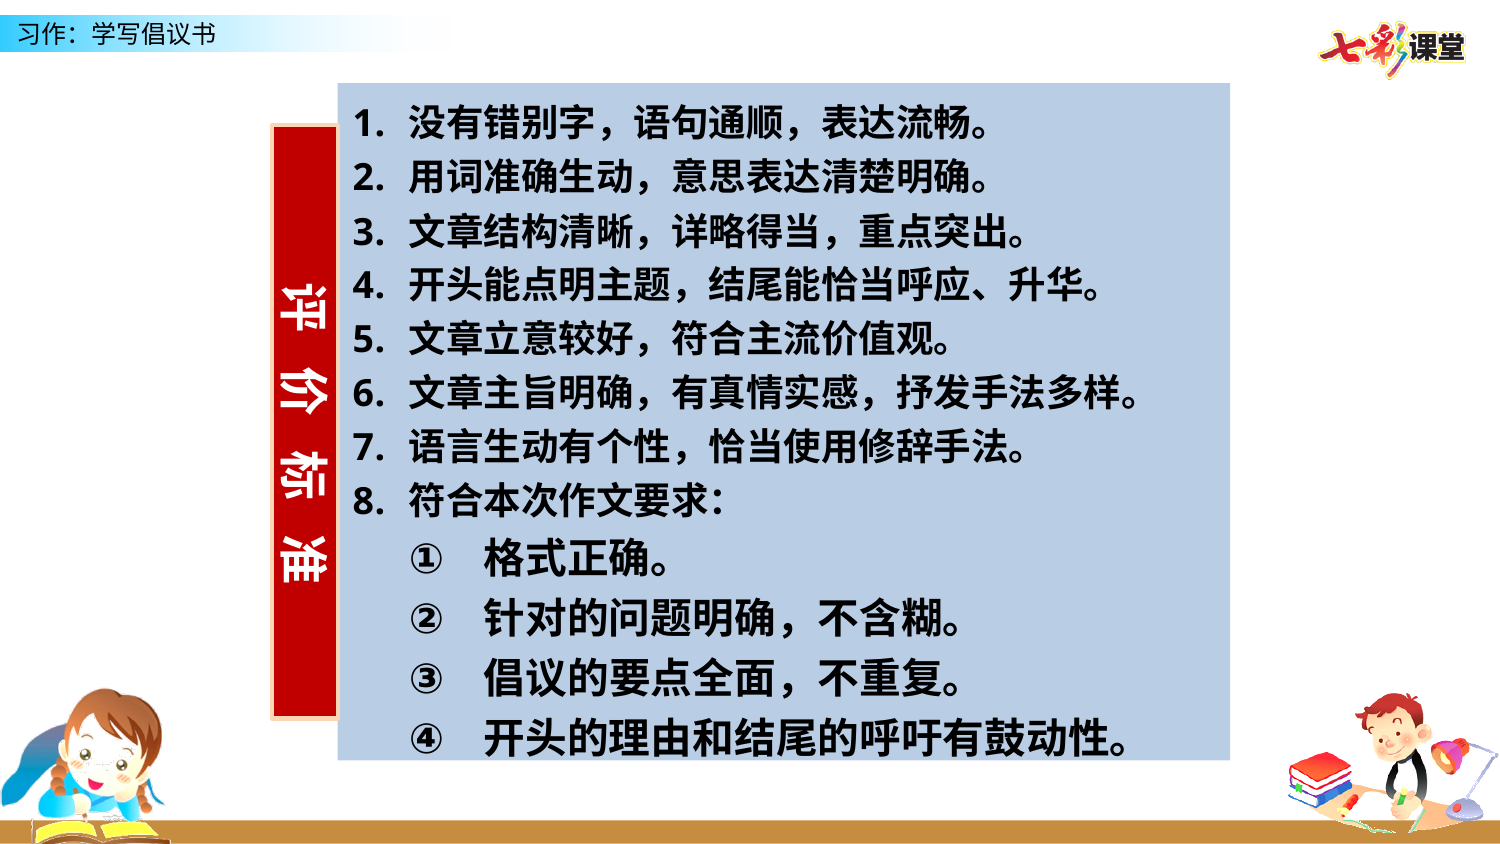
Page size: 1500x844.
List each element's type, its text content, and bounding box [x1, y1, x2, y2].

text_box 评 价 标 准 [270, 123, 340, 721]
picture [0, 648, 180, 844]
text_box 没有错别字，语句通顺，表达流畅。 用词准确生动，意思表达清楚明确。 文章结构清晰，详略得当，重点突出。 开头能点明主题，结尾能恰当呼应、升华。 文章立意较好，符合主流价值观。 文章主旨明确，有真情实感，抒发手法多样。 语言生动有个性，恰当使用修辞手法。 符合本次作文要求： 格式正确。 针对的问题明确，不含糊。 倡议的要点全面，不重复。 开头的理由和结尾的呼吁有鼓动性。 [337, 83, 1231, 761]
picture [1316, 20, 1468, 80]
picture [1284, 648, 1500, 844]
